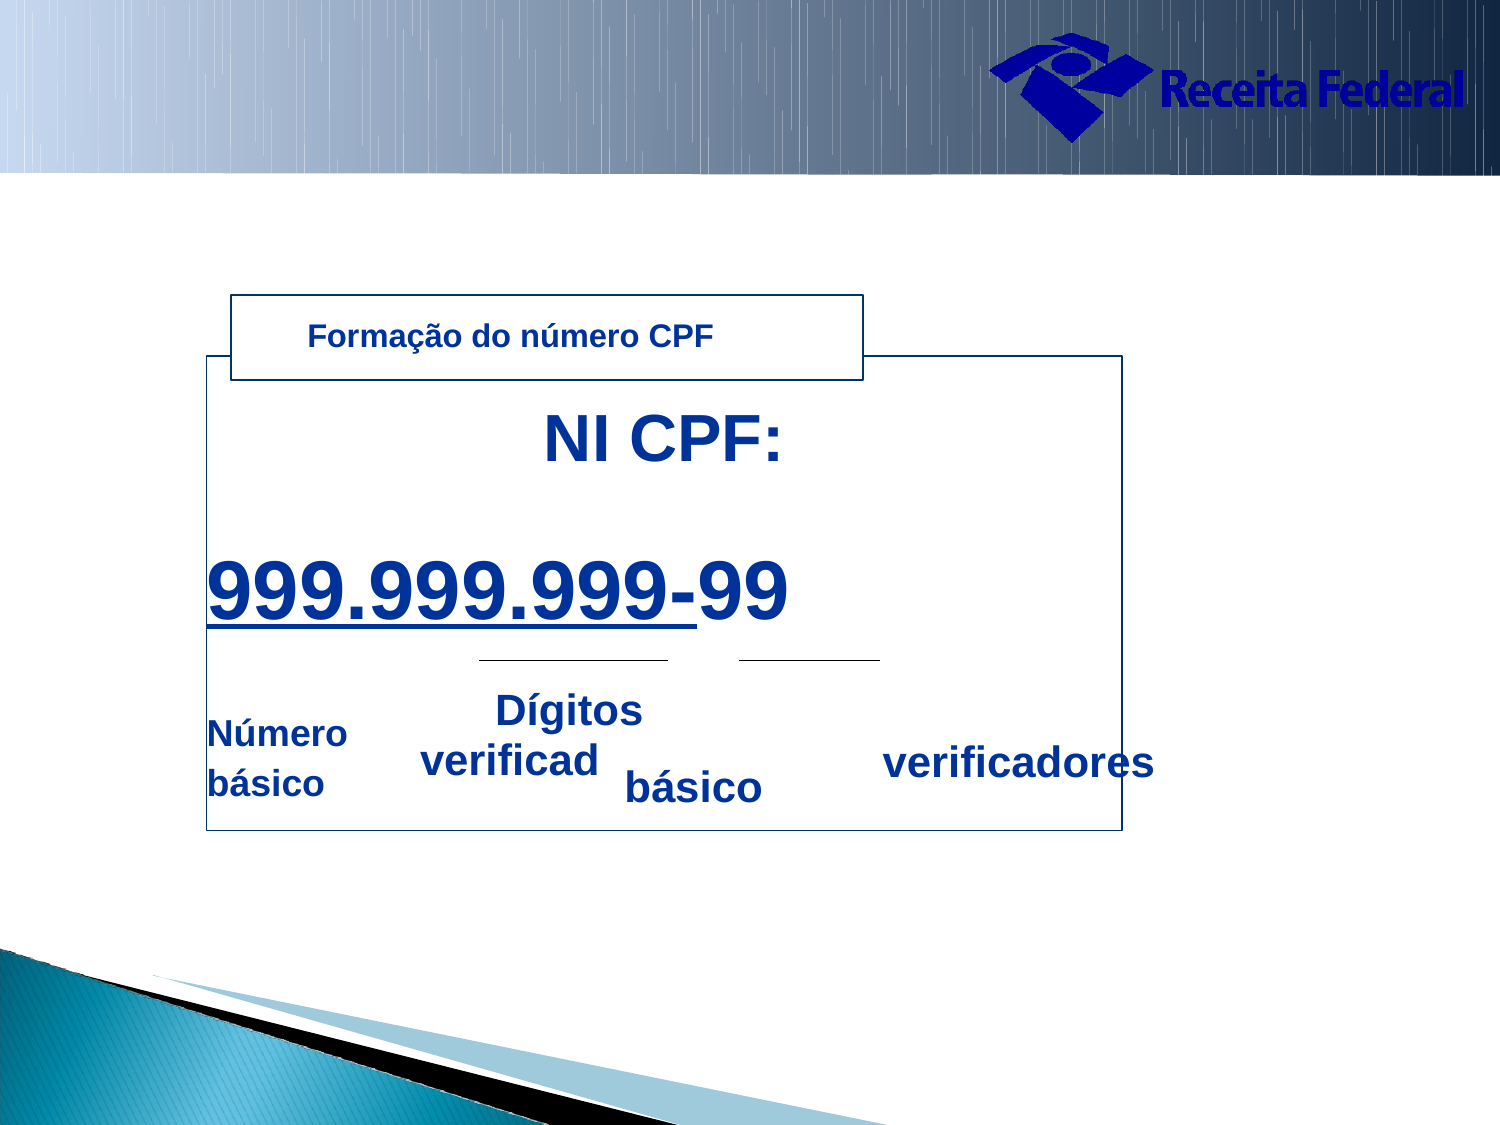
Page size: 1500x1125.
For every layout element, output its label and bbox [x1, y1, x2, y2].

text_box [0, 947, 888, 1125]
text_box [0, 0, 1500, 176]
text_box [206, 295, 1163, 831]
